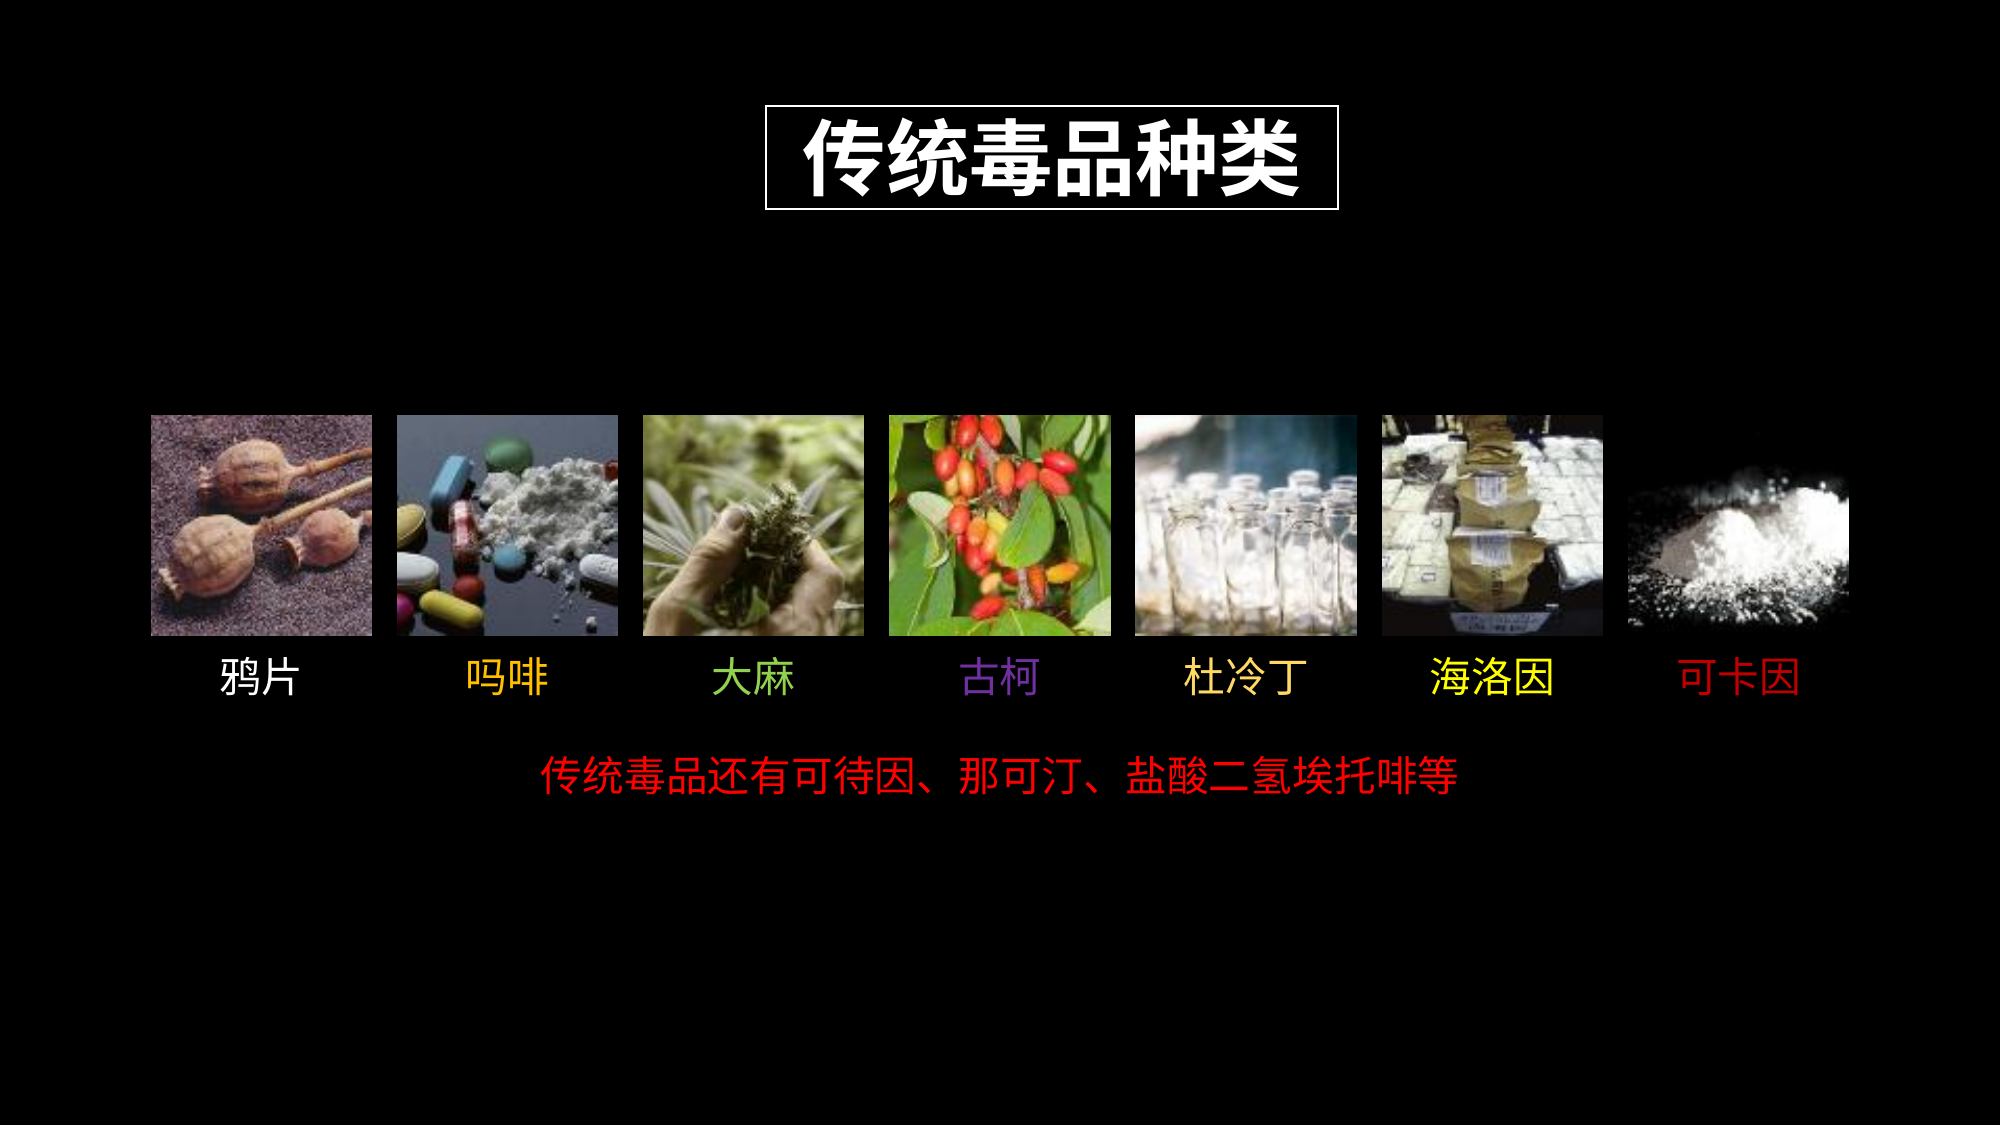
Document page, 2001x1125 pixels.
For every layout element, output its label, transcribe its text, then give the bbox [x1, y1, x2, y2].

text_box 鸦片 [175, 650, 347, 701]
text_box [1628, 415, 1849, 701]
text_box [643, 415, 864, 701]
picture [151, 415, 372, 636]
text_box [1135, 415, 1357, 701]
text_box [1382, 415, 1603, 701]
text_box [397, 415, 618, 701]
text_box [889, 415, 1111, 701]
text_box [643, 105, 1462, 209]
text_box 传统毒品还有可待因、那可汀、盐酸二氢埃托啡等 [375, 749, 1625, 800]
